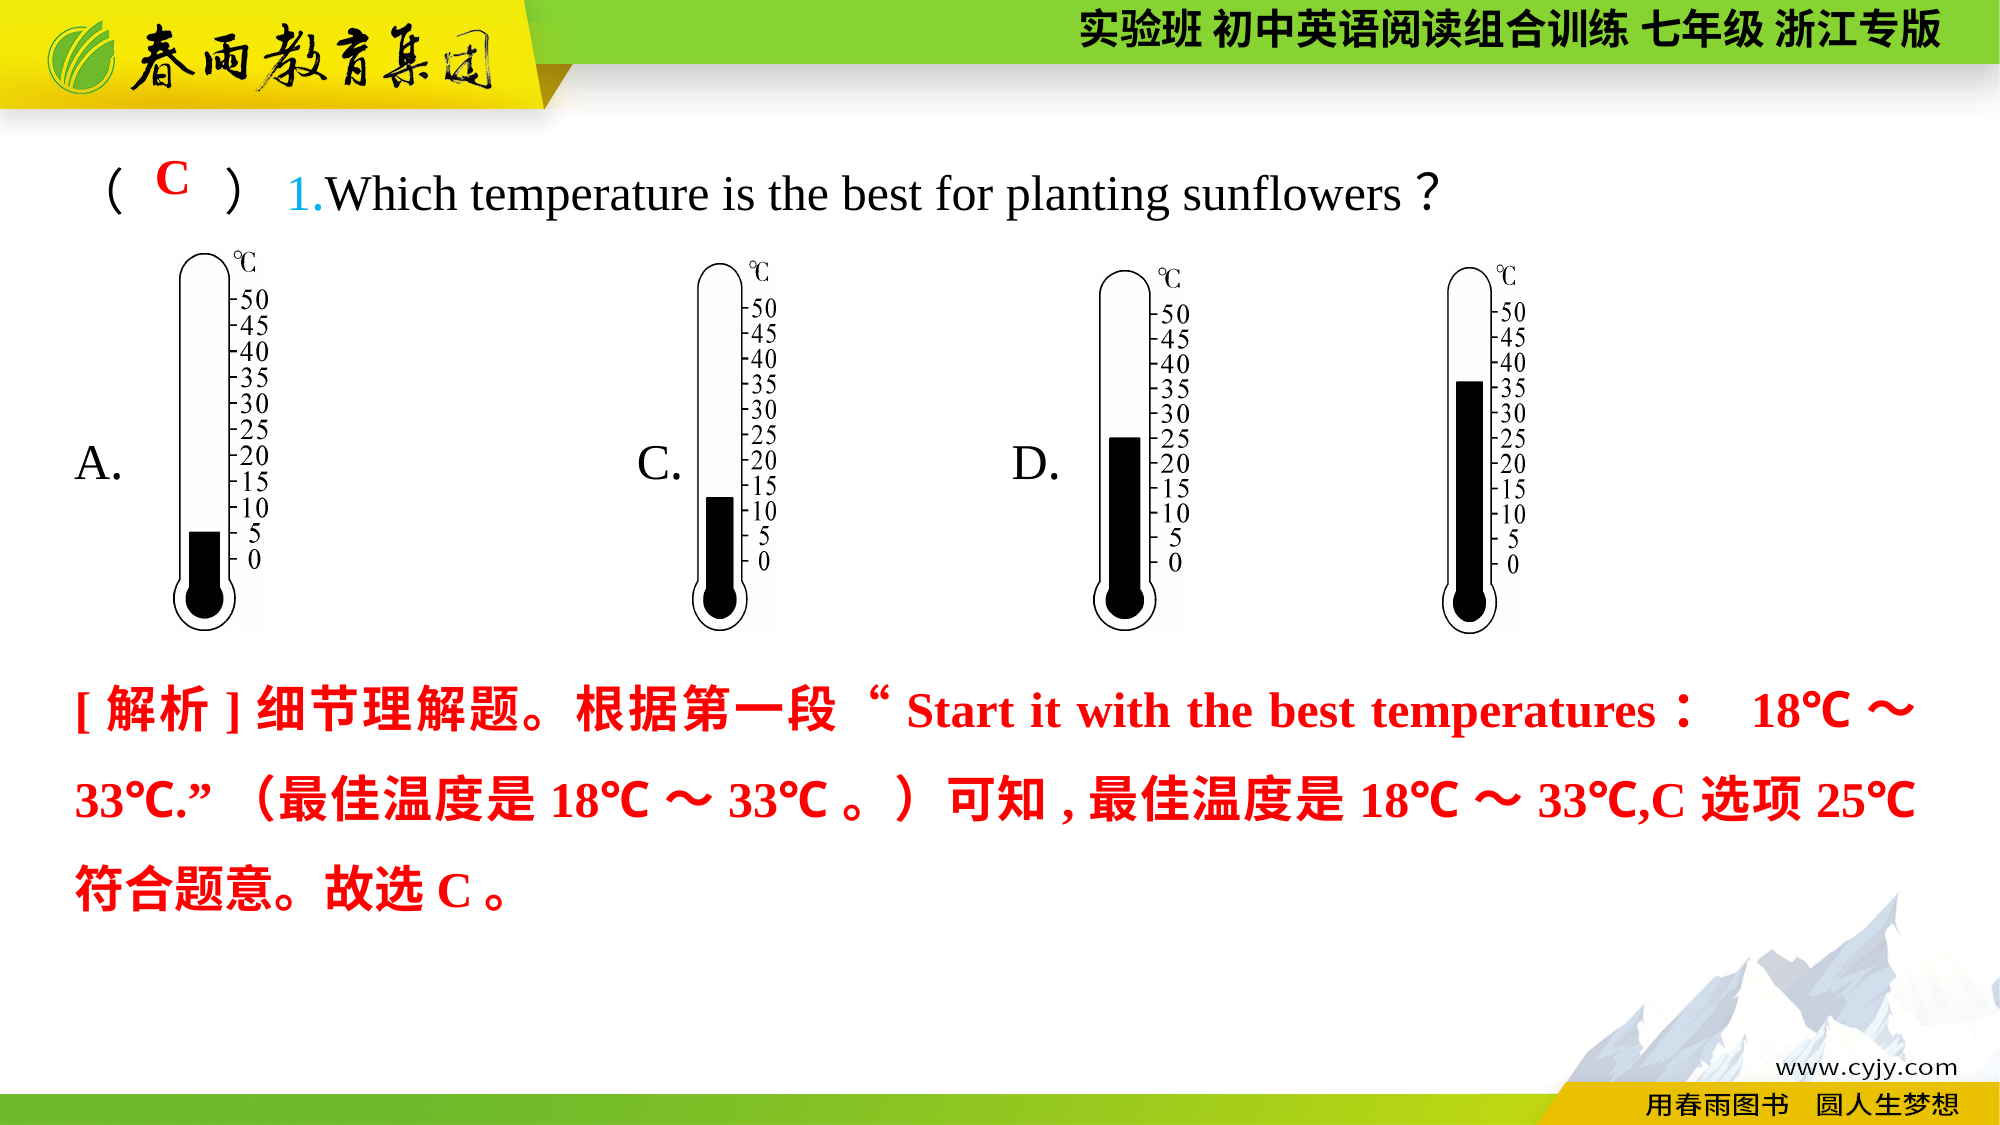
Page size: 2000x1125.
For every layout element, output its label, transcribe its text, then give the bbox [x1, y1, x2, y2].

text_box C [140, 137, 206, 212]
text_box [解析]细节理解题。根据第一段“Start it with the best temperatures： 18℃～33℃.”（最佳温度是18℃～33℃。）可知,最佳温度是18℃～33℃,C选项25℃符合题意。故选C。 [59, 640, 1944, 926]
picture [0, 0, 2000, 1125]
list （ ）1.Which temperature is the best for planting sunflowers？ A. B. C. D. [59, 122, 1944, 502]
